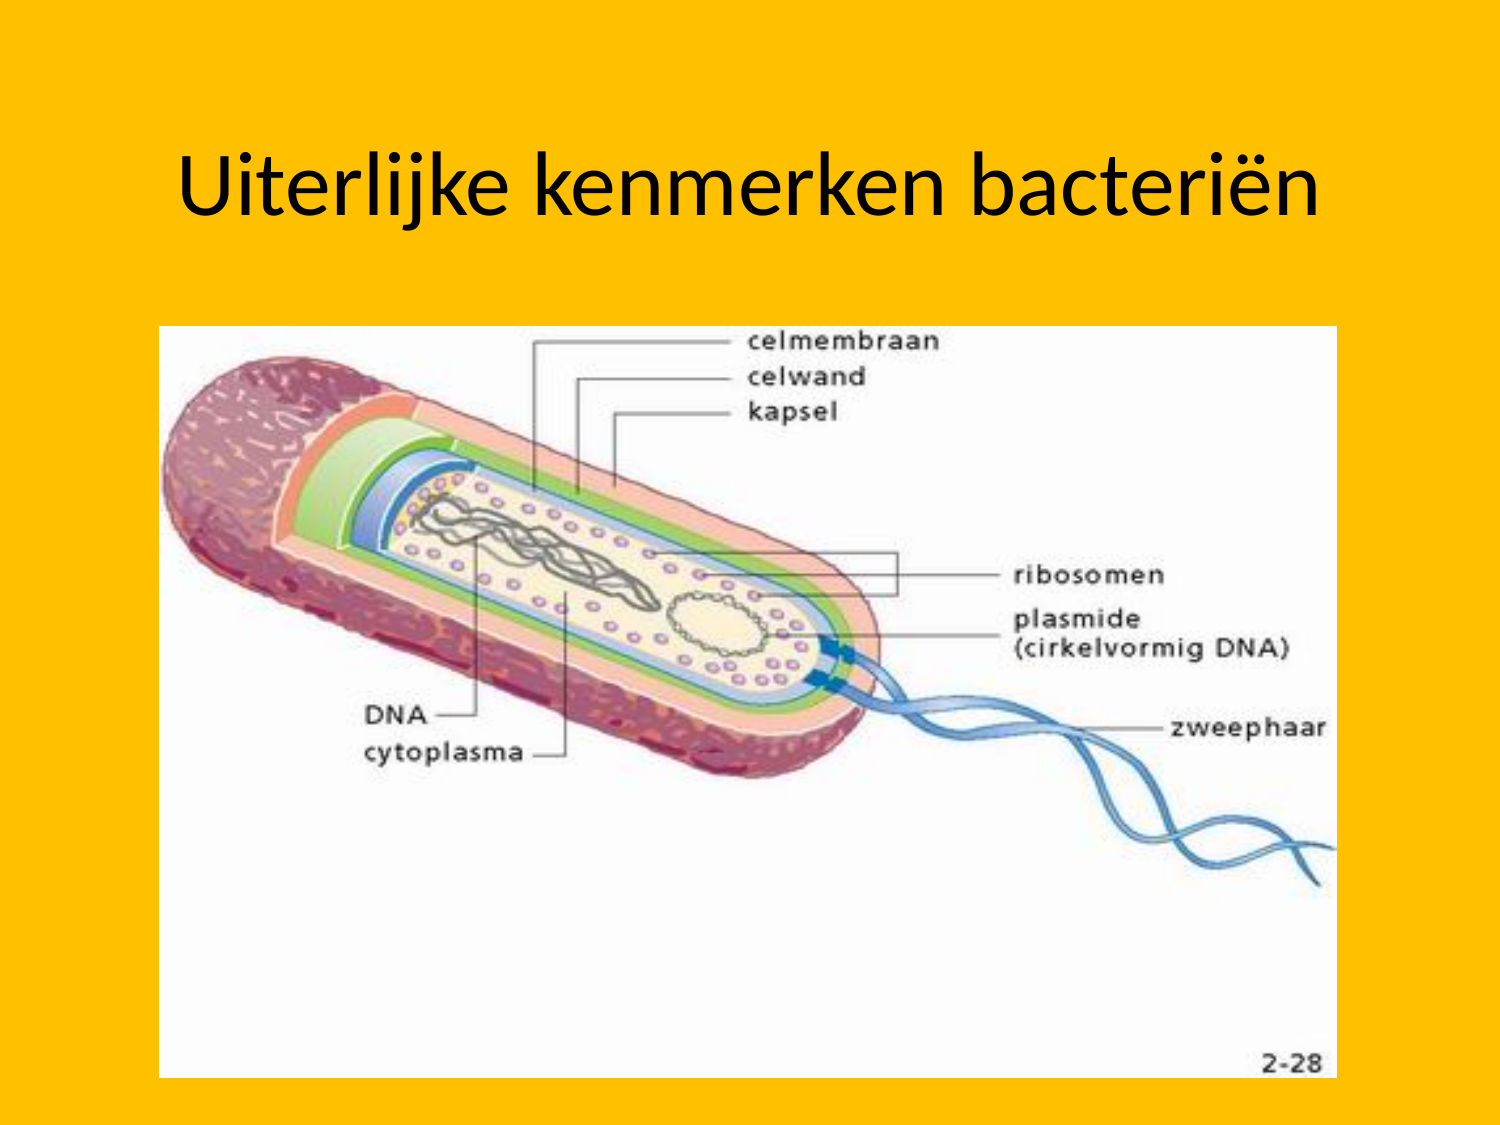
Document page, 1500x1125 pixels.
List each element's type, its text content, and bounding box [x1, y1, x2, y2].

picture [159, 325, 1337, 1079]
title Uiterlijke kenmerken bacteriën [112, 90, 1388, 268]
